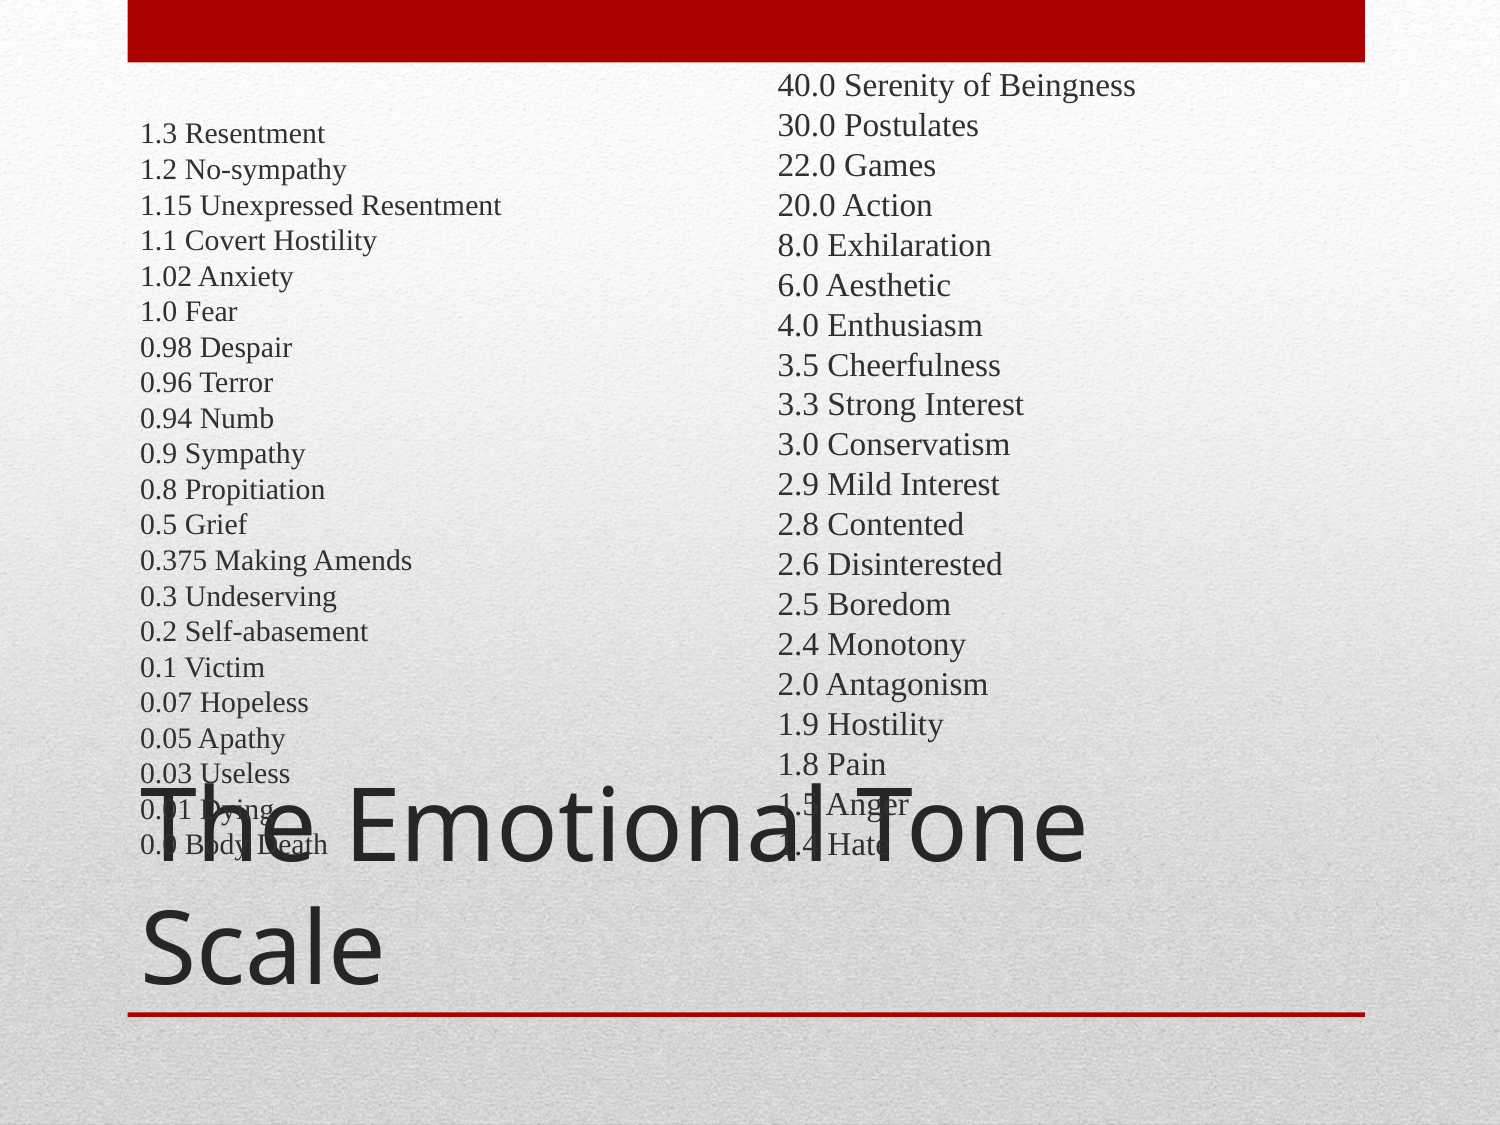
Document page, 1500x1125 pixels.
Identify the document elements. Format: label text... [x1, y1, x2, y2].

title The Emotional Tone Scale [125, 750, 1238, 1013]
list 40.0 Serenity of Beingness 30.0 Postulates 22.0 Games 20.0 Action 8.0 Exhilaration 6.0 Aesthetic 4.0 Enthusiasm 3.5 Cheerfulness 3.3 Strong Interest 3.0 Conservatism 2.9 Mild Interest 2.8 Contented 2.6 Disinterested 2.5 Boredom 2.4 Monotony 2.0 Antagonism 1.9 Hostility 1.8 Pain 1.5 Anger 1.4 Hate [762, 99, 1363, 825]
list 1.3 Resentment 1.2 No-sympathy 1.15 Unexpressed Resentment 1.1 Covert Hostility 1.02 Anxiety 1.0 Fear 0.98 Despair 0.96 Terror 0.94 Numb 0.9 Sympathy 0.8 Propitiation 0.5 Grief 0.375 Making Amends 0.3 Undeserving 0.2 Self-abasement 0.1 Victim 0.07 Hopeless 0.05 Apathy 0.03 Useless 0.01 Dying 0.0 Body Death [125, 99, 725, 875]
